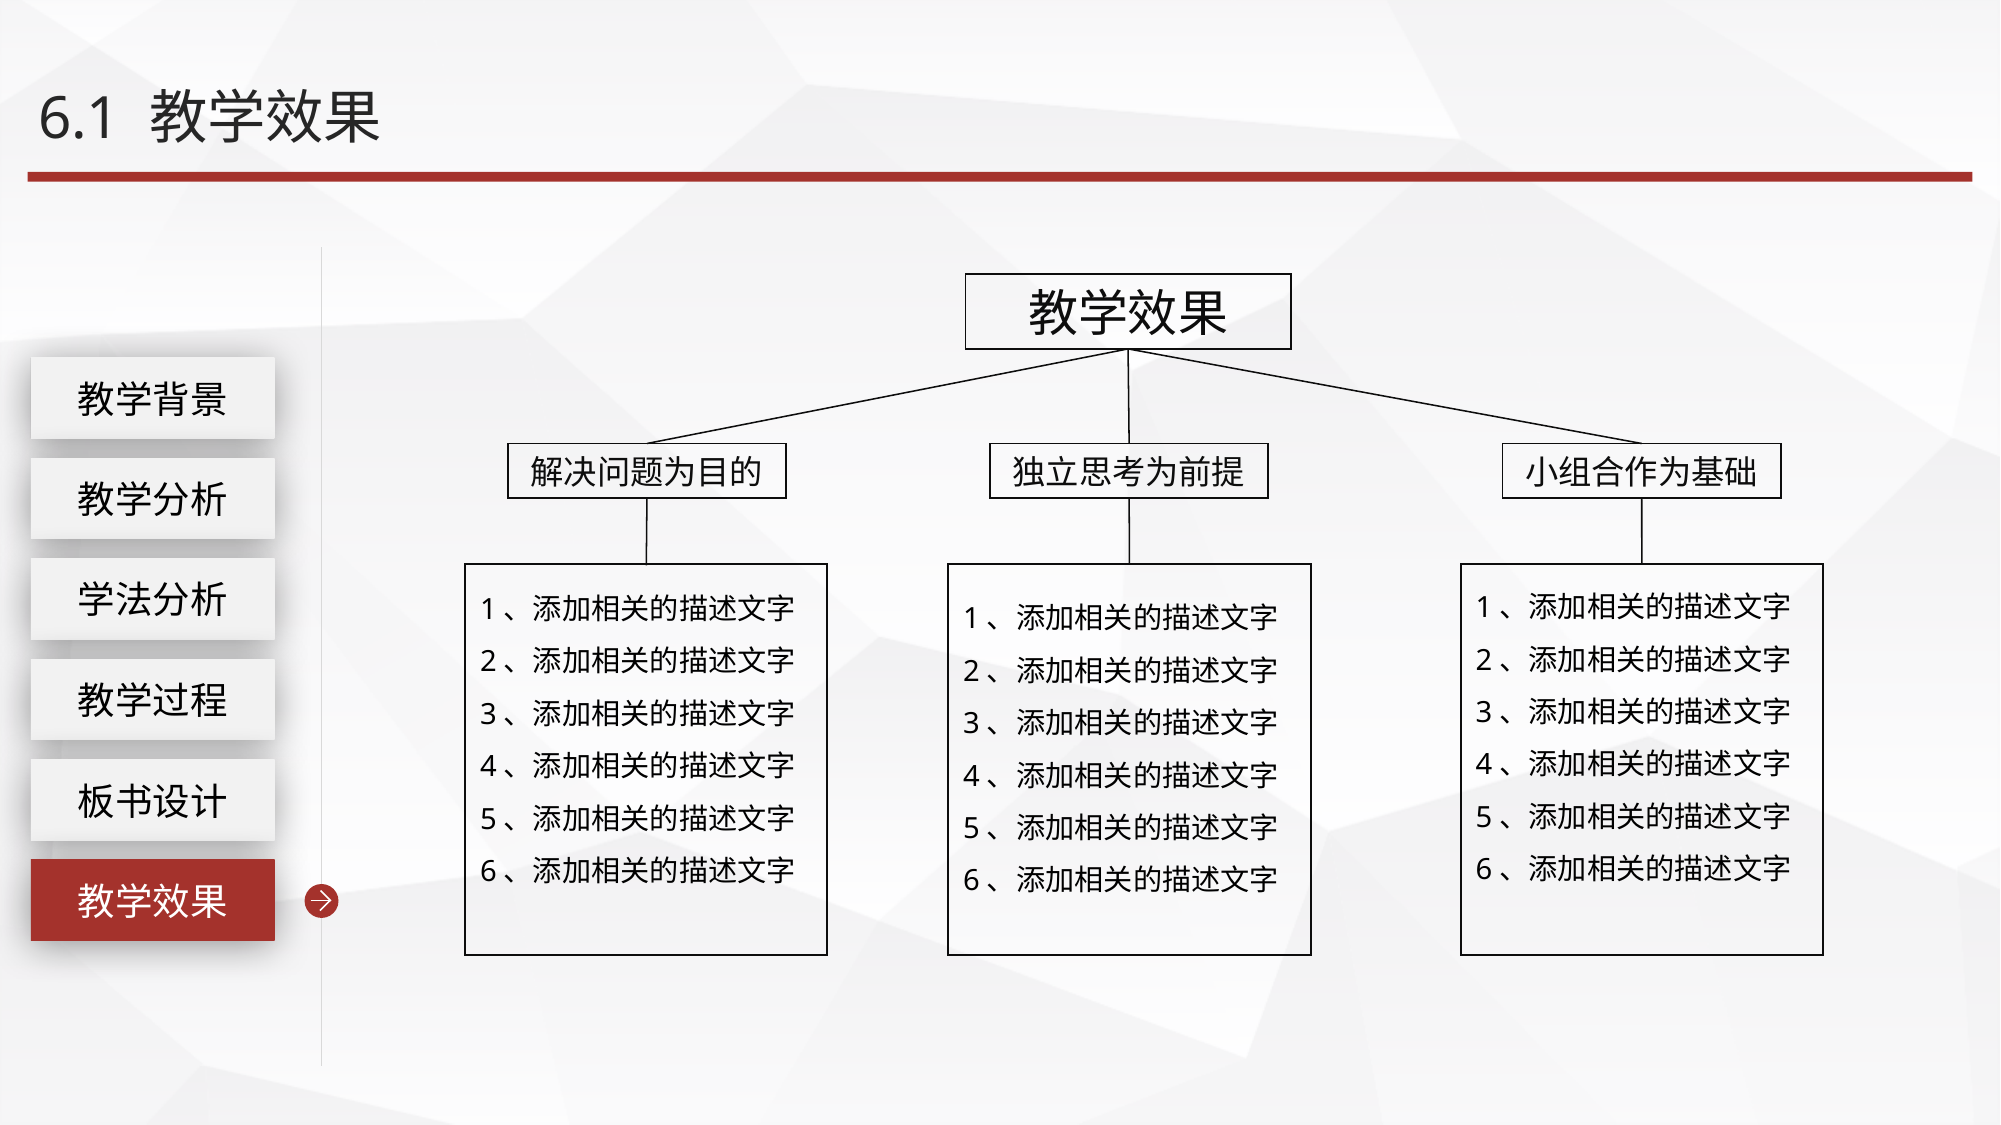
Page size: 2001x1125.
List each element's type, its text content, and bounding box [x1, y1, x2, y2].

text_box [26, 171, 1973, 183]
text_box [1460, 563, 1824, 956]
text_box 独立思考为前提 [990, 444, 1269, 499]
text_box 1、添加相关的描述文字 2、添加相关的描述文字 3、添加相关的描述文字 4、添加相关的描述文字 5、添加相关的描述文字 6、添加相关的描述文字 [948, 574, 1326, 905]
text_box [1128, 349, 1642, 444]
text_box 教学过程 [30, 659, 275, 740]
text_box [947, 563, 1312, 956]
picture [0, 0, 2000, 1125]
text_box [304, 883, 339, 918]
text_box 小组合作为基础 [1502, 443, 1781, 499]
text_box 1、添加相关的描述文字 2、添加相关的描述文字 3、添加相关的描述文字 4、添加相关的描述文字 5、添加相关的描述文字 6、添加相关的描述文字 [465, 565, 828, 895]
text_box 1、添加相关的描述文字 2、添加相关的描述文字 3、添加相关的描述文字 4、添加相关的描述文字 5、添加相关的描述文字 6、添加相关的描述文字 [1460, 563, 1823, 894]
text_box 学法分析 [30, 558, 275, 640]
text_box 教学分析 [30, 458, 275, 539]
text_box 板书设计 [30, 759, 275, 841]
text_box 解决问题为目的 [507, 443, 787, 499]
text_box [647, 349, 1128, 444]
text_box [464, 563, 828, 956]
text_box 6.1 教学效果 [23, 73, 794, 158]
text_box 教学效果 [965, 274, 1291, 349]
text_box 教学效果 [30, 859, 275, 941]
text_box 教学背景 [30, 357, 275, 439]
